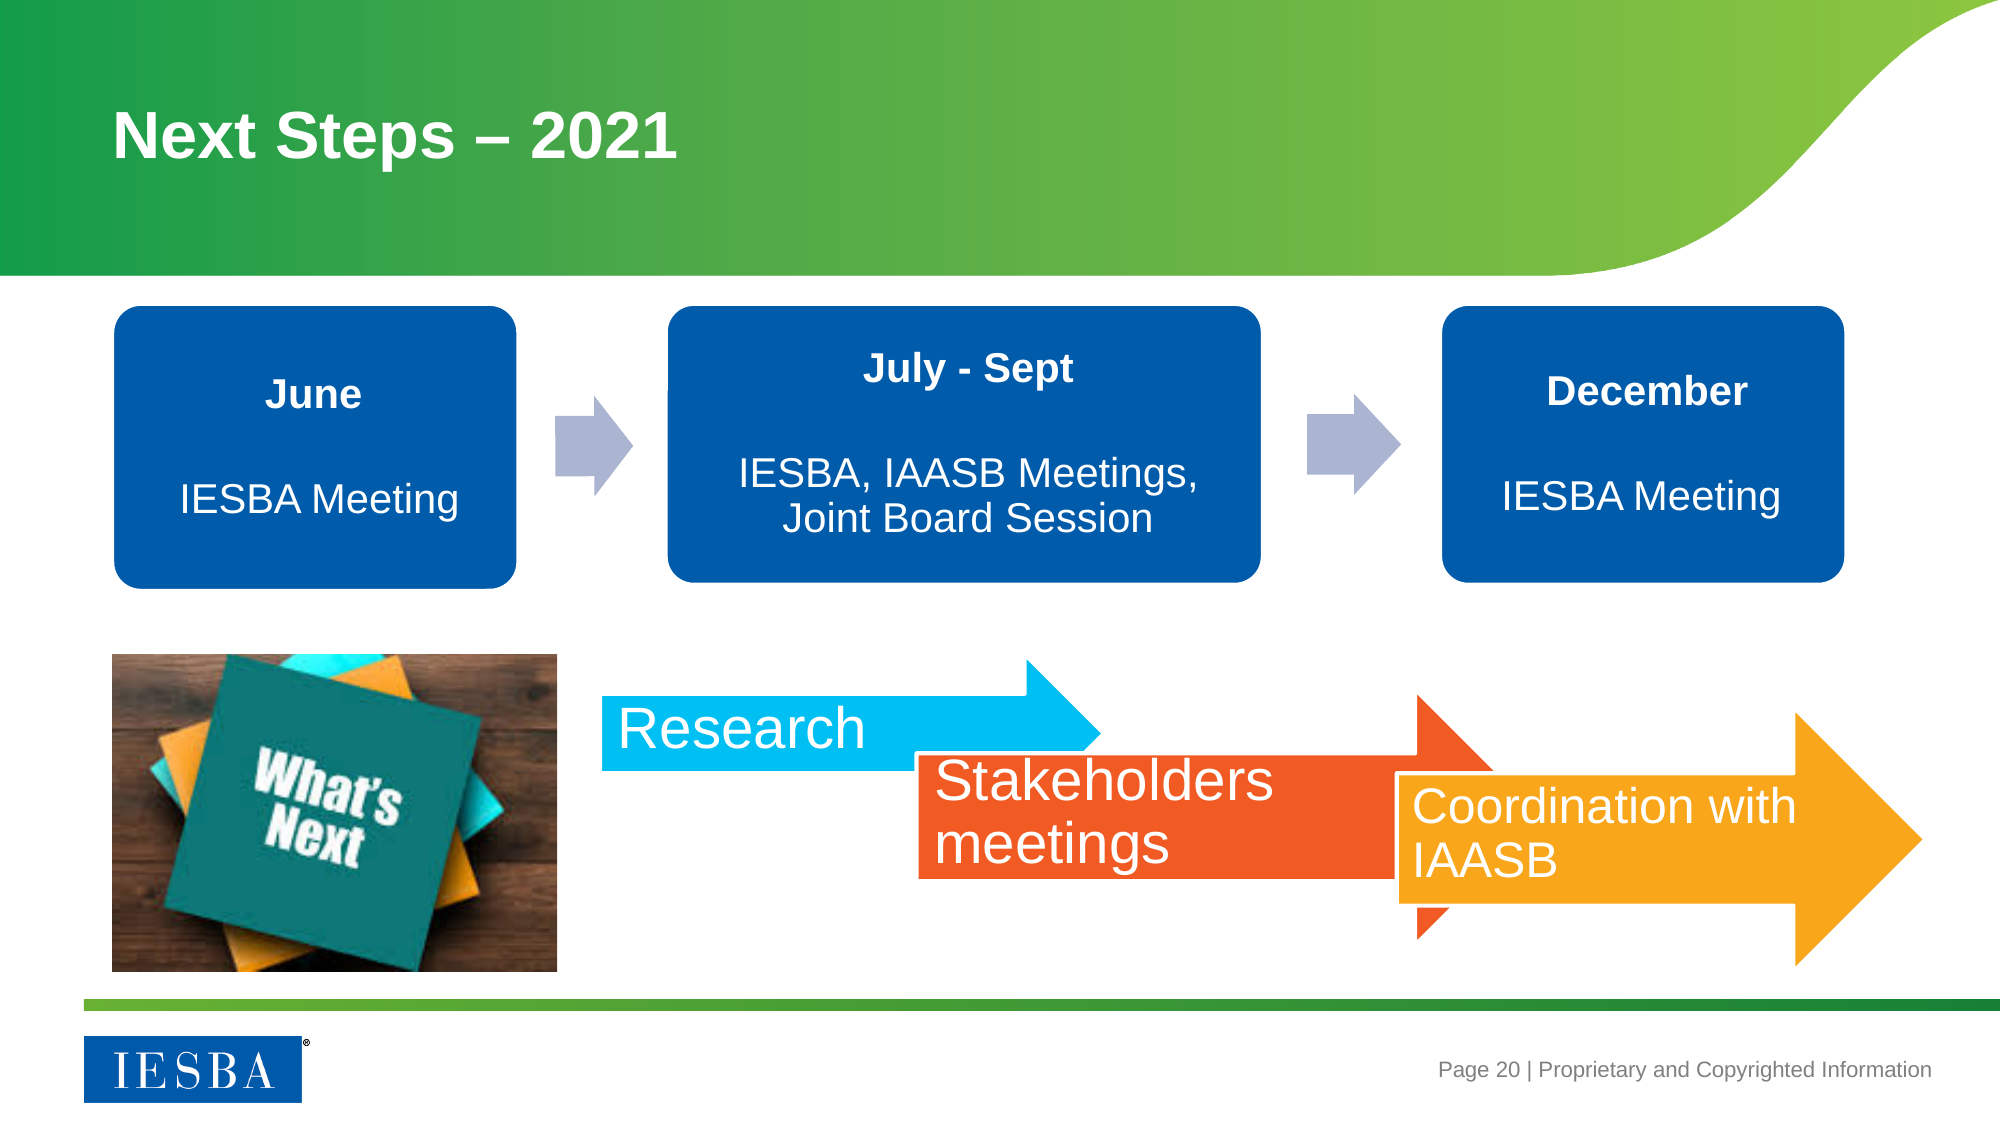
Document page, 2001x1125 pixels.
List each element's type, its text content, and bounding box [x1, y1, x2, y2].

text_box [599, 680, 1926, 946]
title Next Steps – 2021 [112, 88, 1763, 176]
picture [111, 654, 558, 972]
picture [0, 0, 2000, 276]
picture [84, 1036, 310, 1103]
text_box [111, 292, 1848, 610]
